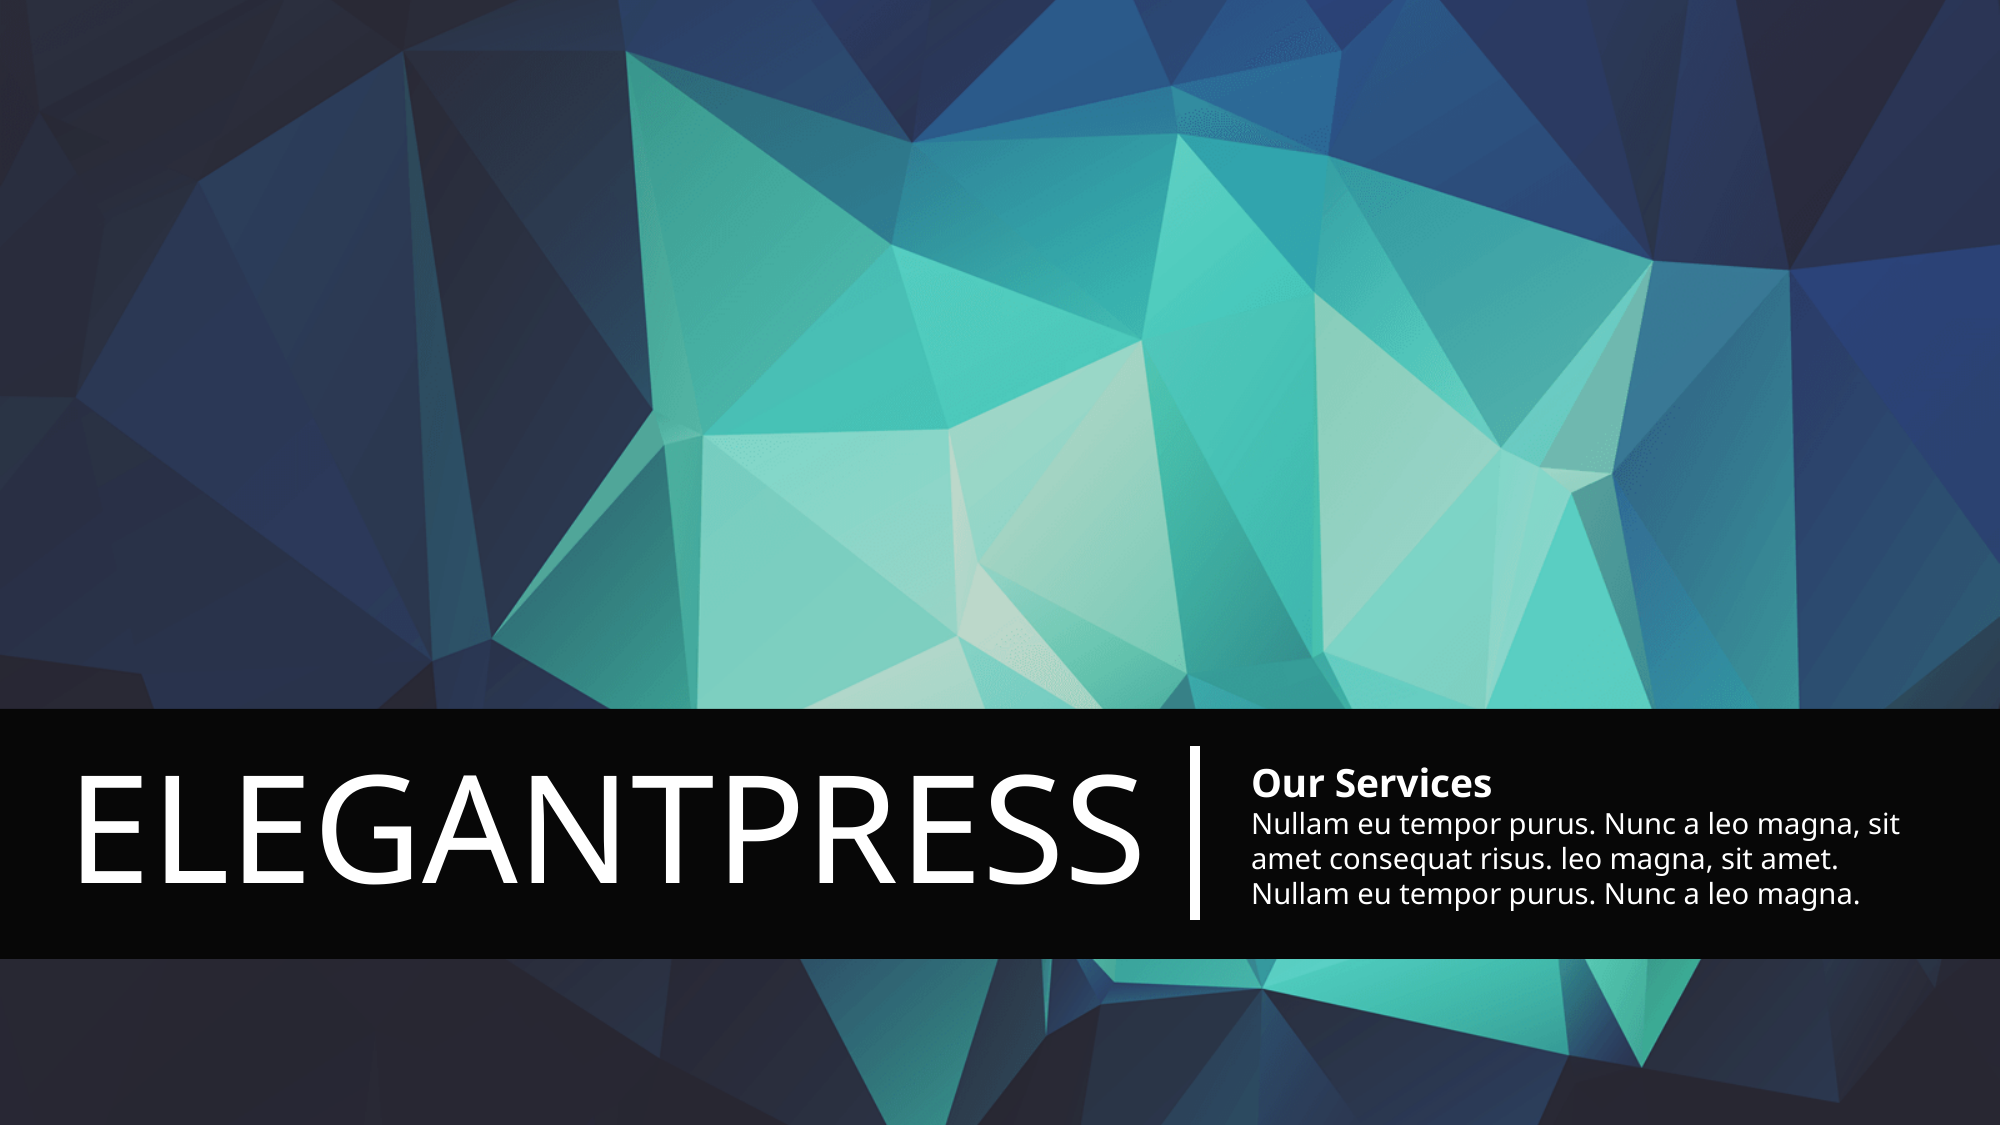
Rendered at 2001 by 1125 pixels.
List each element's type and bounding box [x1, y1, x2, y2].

picture [0, 0, 2000, 708]
text_box [0, 708, 2000, 960]
picture [0, 960, 2000, 1125]
